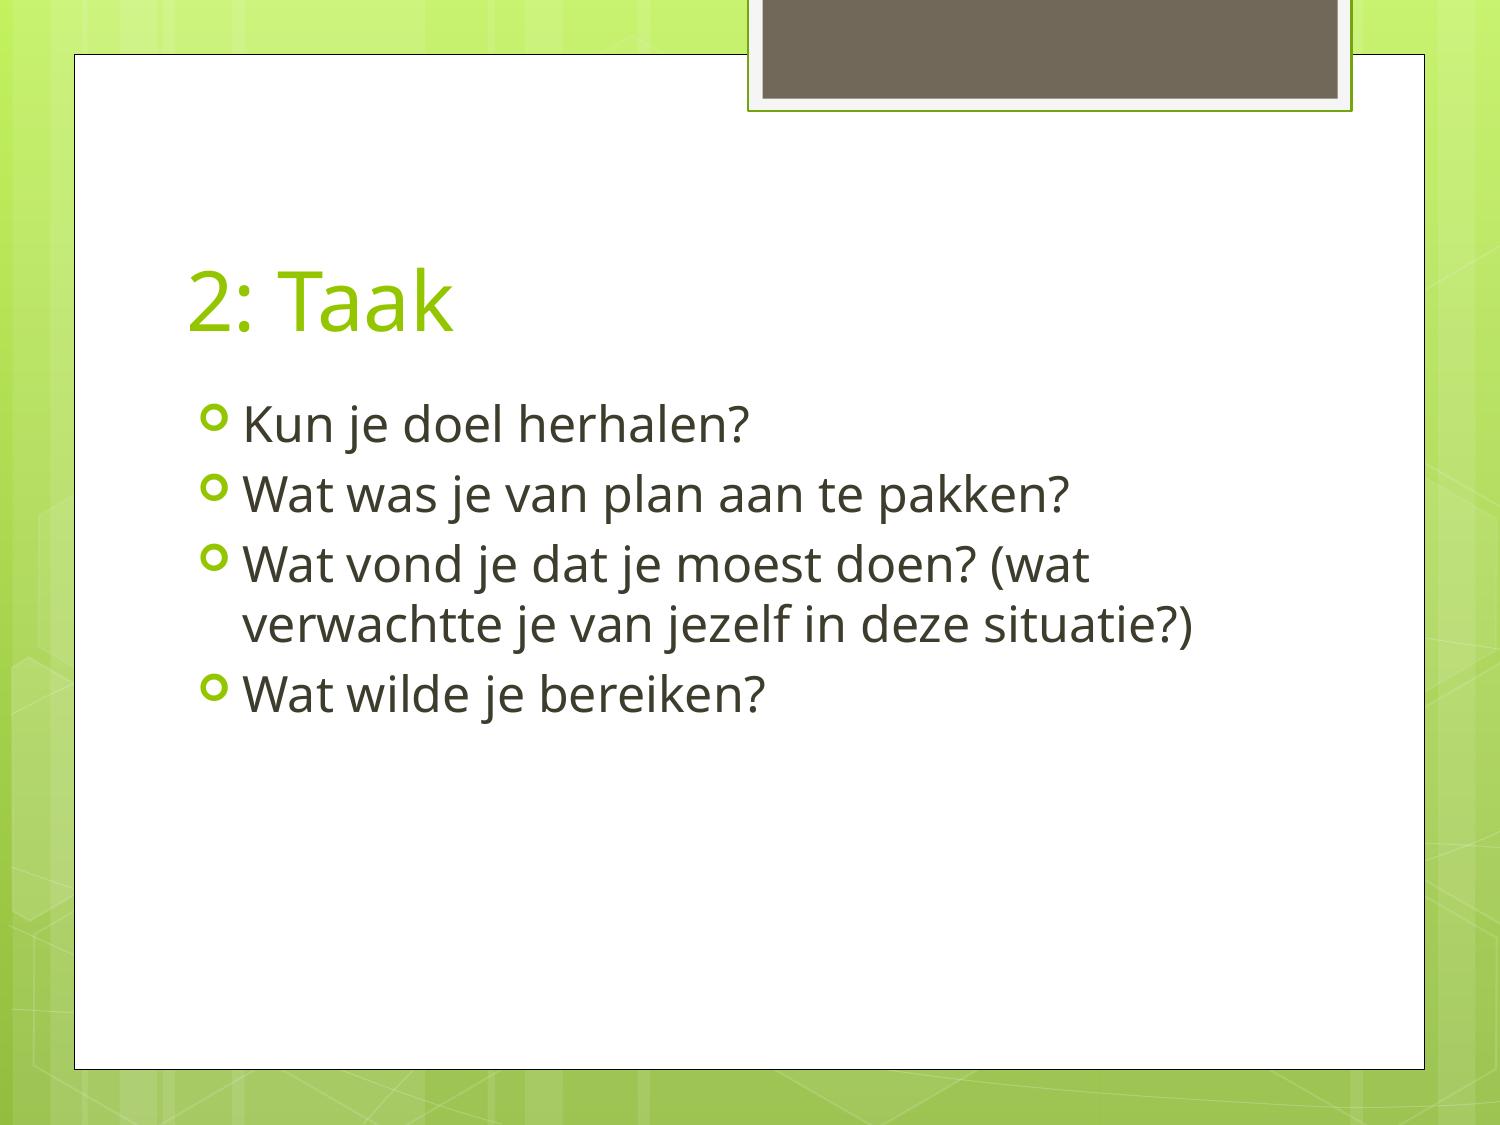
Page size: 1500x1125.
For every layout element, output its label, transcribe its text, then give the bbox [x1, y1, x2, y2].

title 2: Taak [171, 168, 1324, 357]
list Kun je doel herhalen? Wat was je van plan aan te pakken? Wat vond je dat je moest doen? (wat verwachtte je van jezelf in deze situatie?) Wat wilde je bereiken? [171, 385, 1283, 961]
